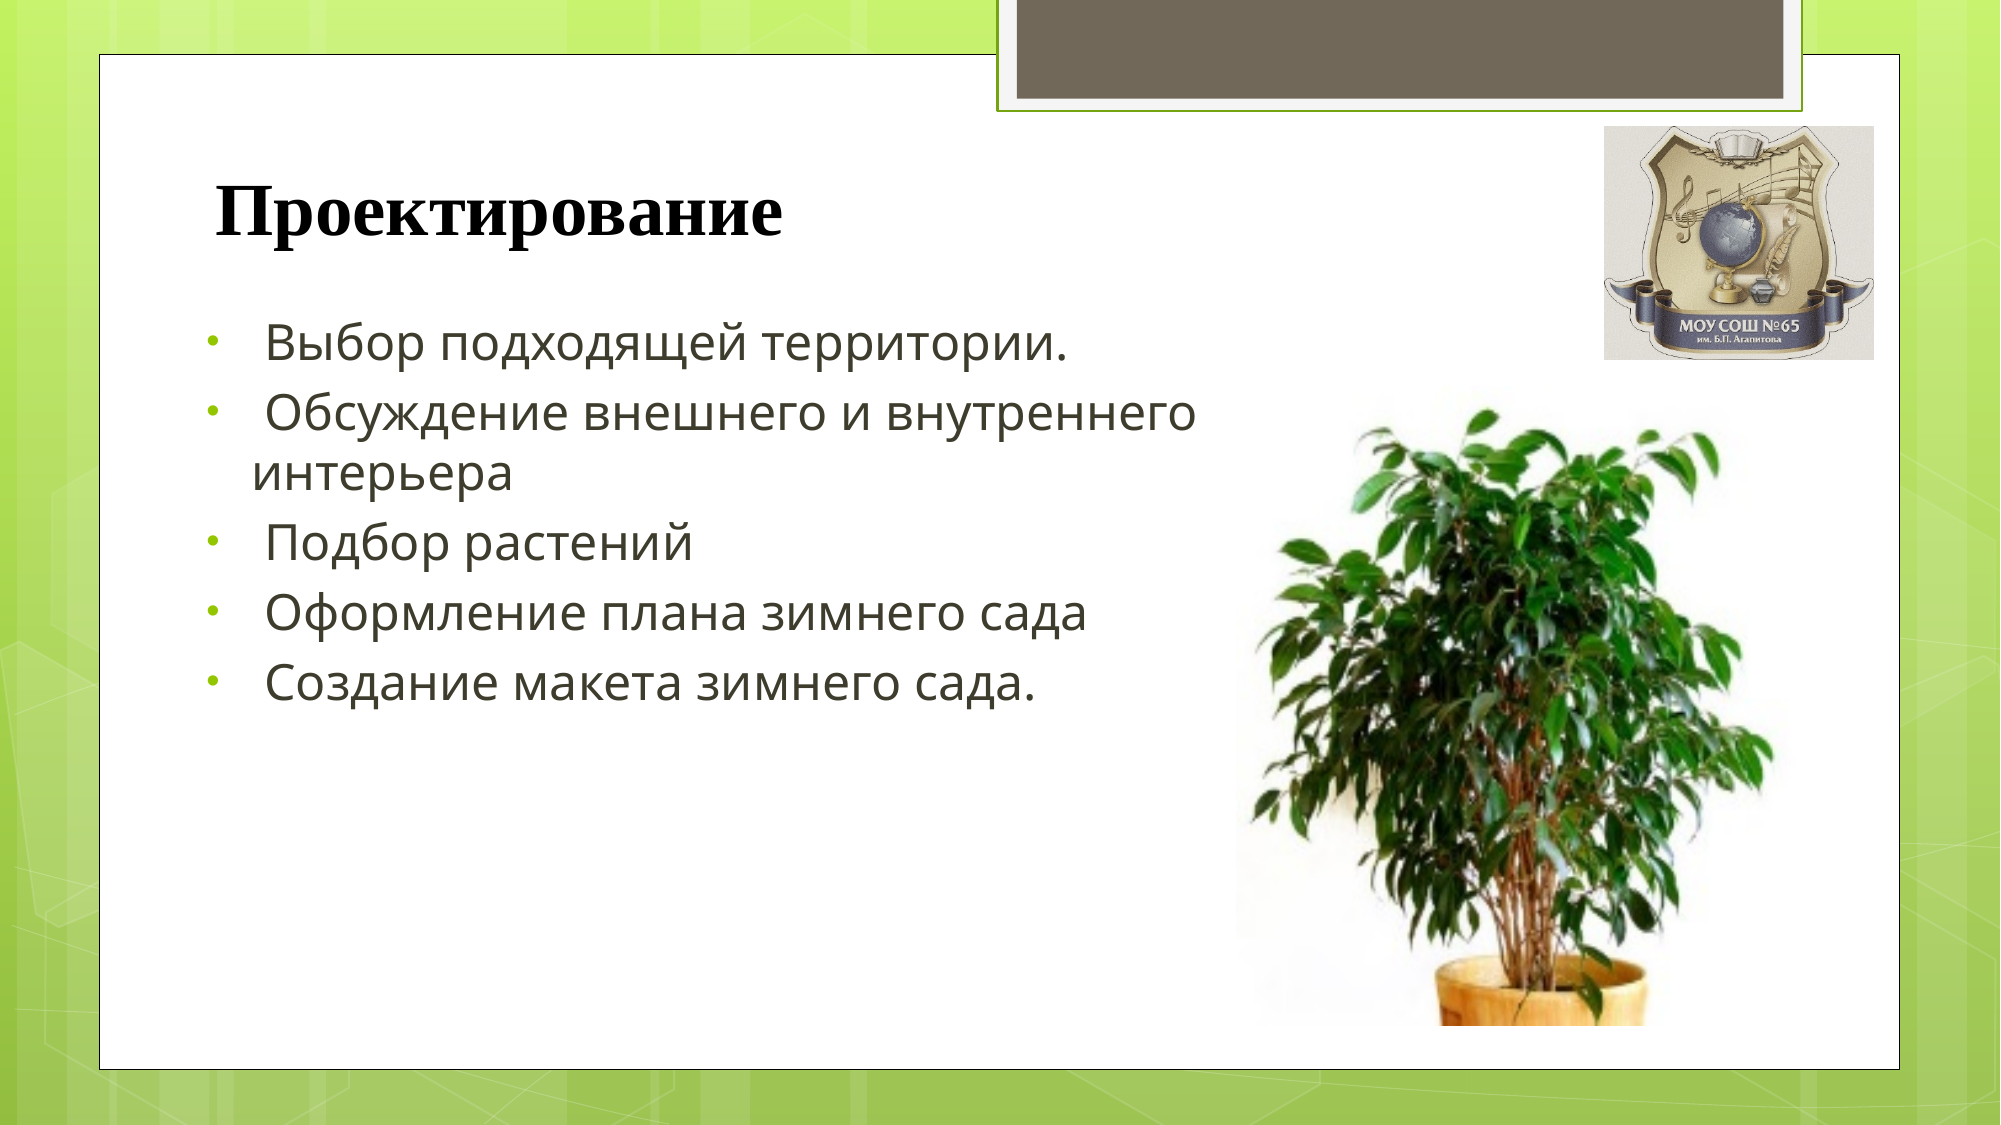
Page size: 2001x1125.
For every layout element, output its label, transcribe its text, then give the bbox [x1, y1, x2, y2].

picture [1604, 126, 1875, 361]
title Проектирование [200, 32, 1851, 259]
list Выбор подходящей территории. Обсуждение внешнего и внутреннего интерьера Подбор растений Оформление плана зимнего сада Создание макета зимнего сада. [180, 302, 1426, 963]
picture [1236, 385, 1805, 1026]
